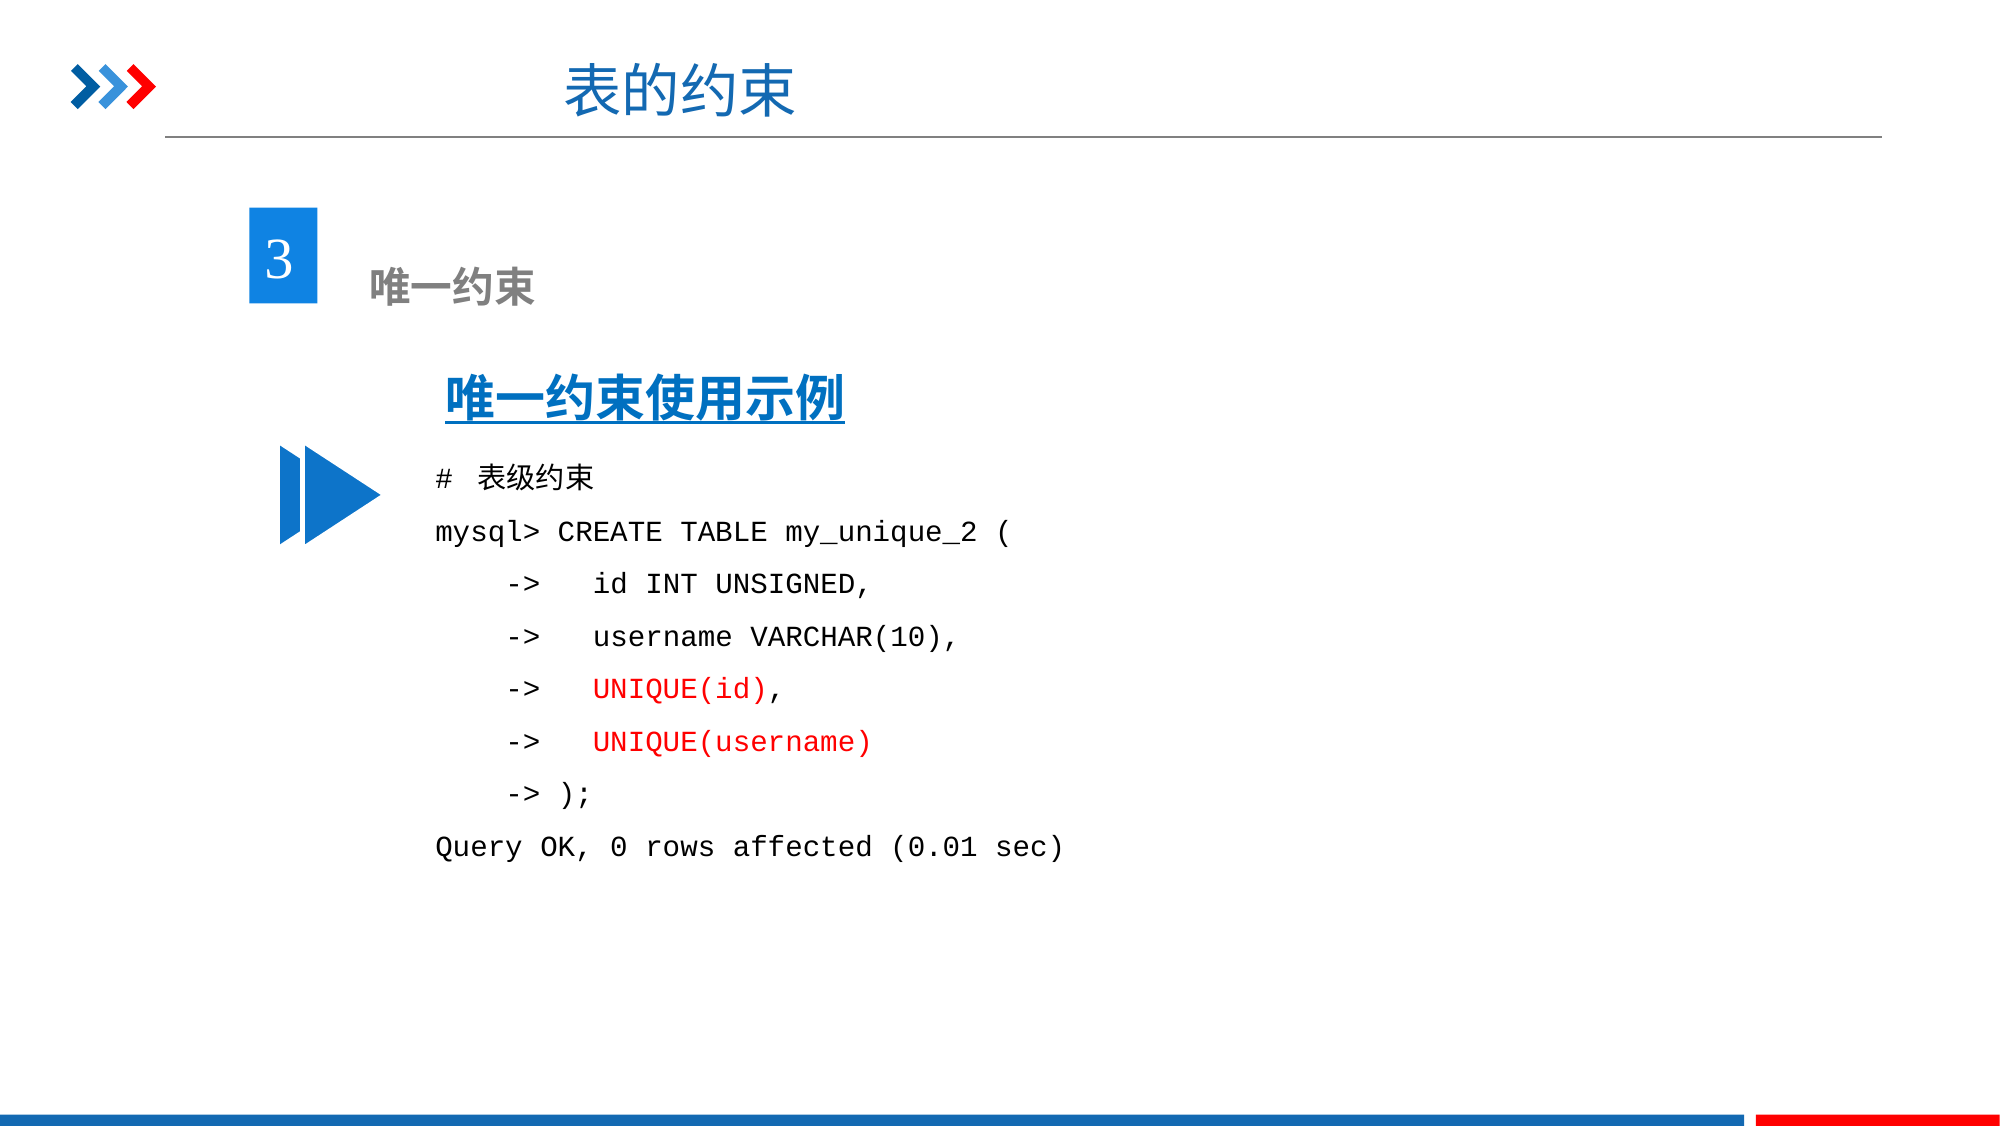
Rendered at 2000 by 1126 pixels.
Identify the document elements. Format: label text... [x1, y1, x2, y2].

text_box 唯一约束 [319, 245, 1092, 320]
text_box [382, 358, 1666, 875]
title 表的约束 [521, 25, 1296, 153]
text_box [249, 207, 318, 304]
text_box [277, 440, 386, 550]
